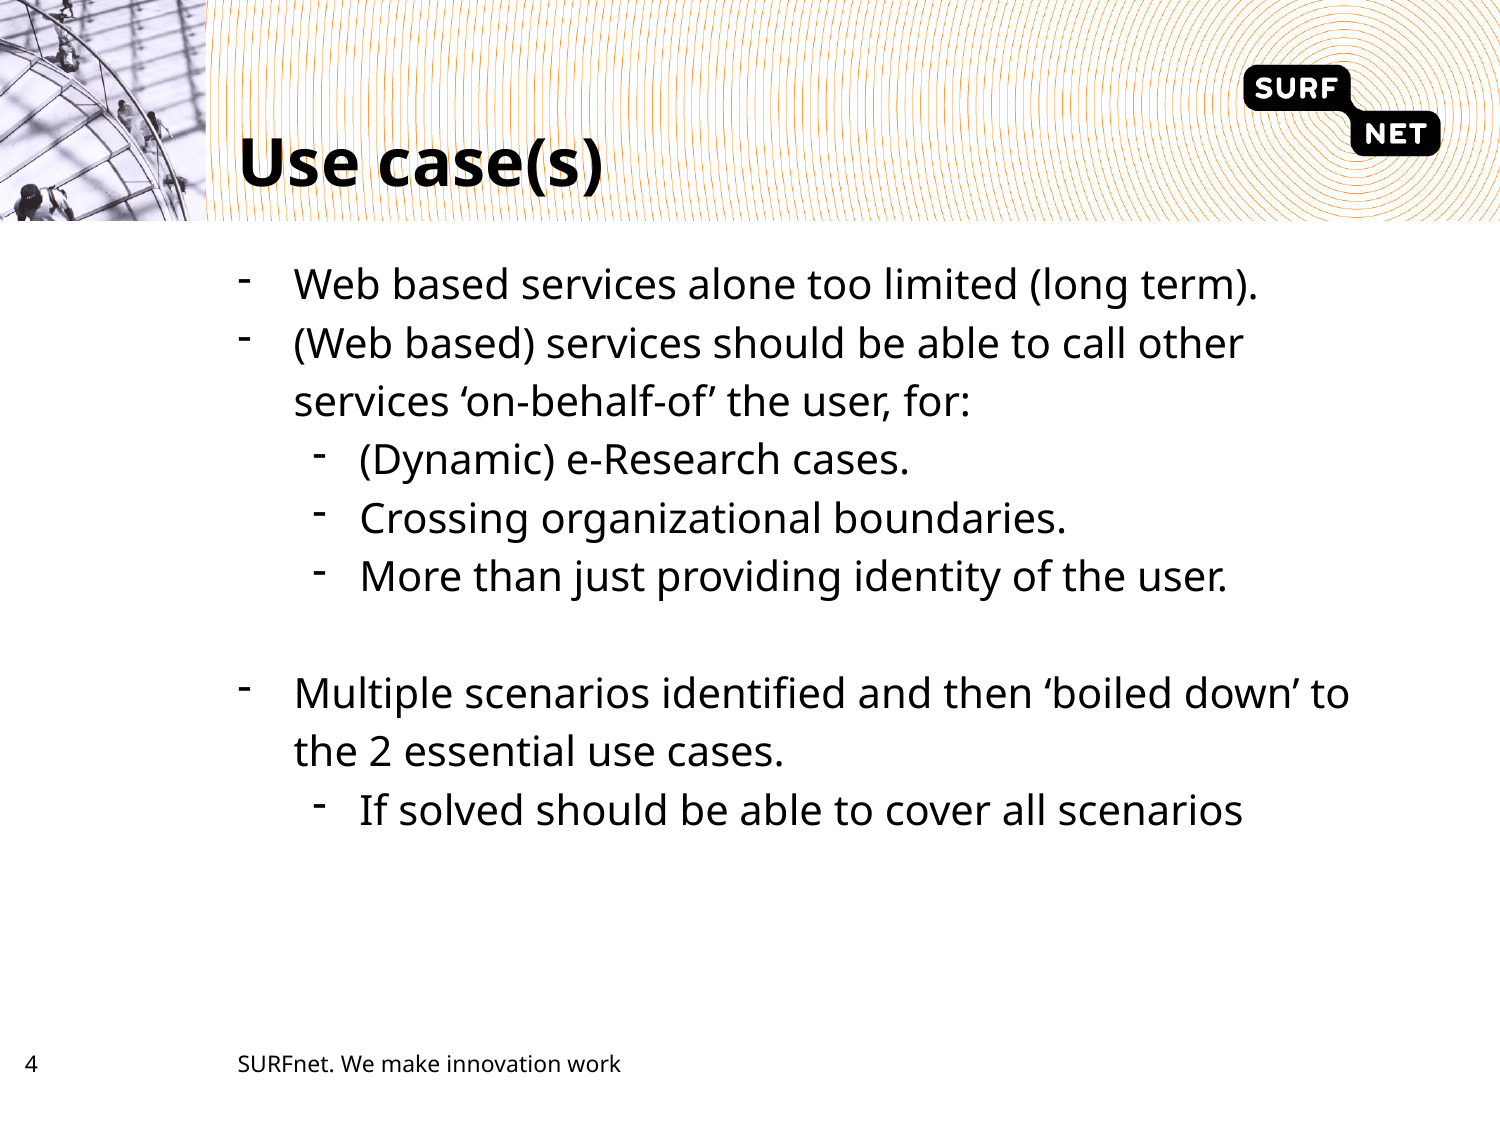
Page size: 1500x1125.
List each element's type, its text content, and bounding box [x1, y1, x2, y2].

slide_number 3 [24, 1049, 201, 1125]
footer SURFnet. We make innovation work [237, 1049, 1388, 1125]
title Use case(s) [237, 24, 1176, 201]
picture [0, 0, 1500, 221]
list Web based services alone too limited (long term). (Web based) services should be able to call other services ‘on-behalf-of’ the user, for: (Dynamic) e-Research cases. Crossing organizational boundaries. More than just providing identity of the user. Multiple scenarios identified and then ‘boiled down’ to the 2 essential use cases. If solved should be able to cover all scenarios [237, 249, 1388, 1001]
